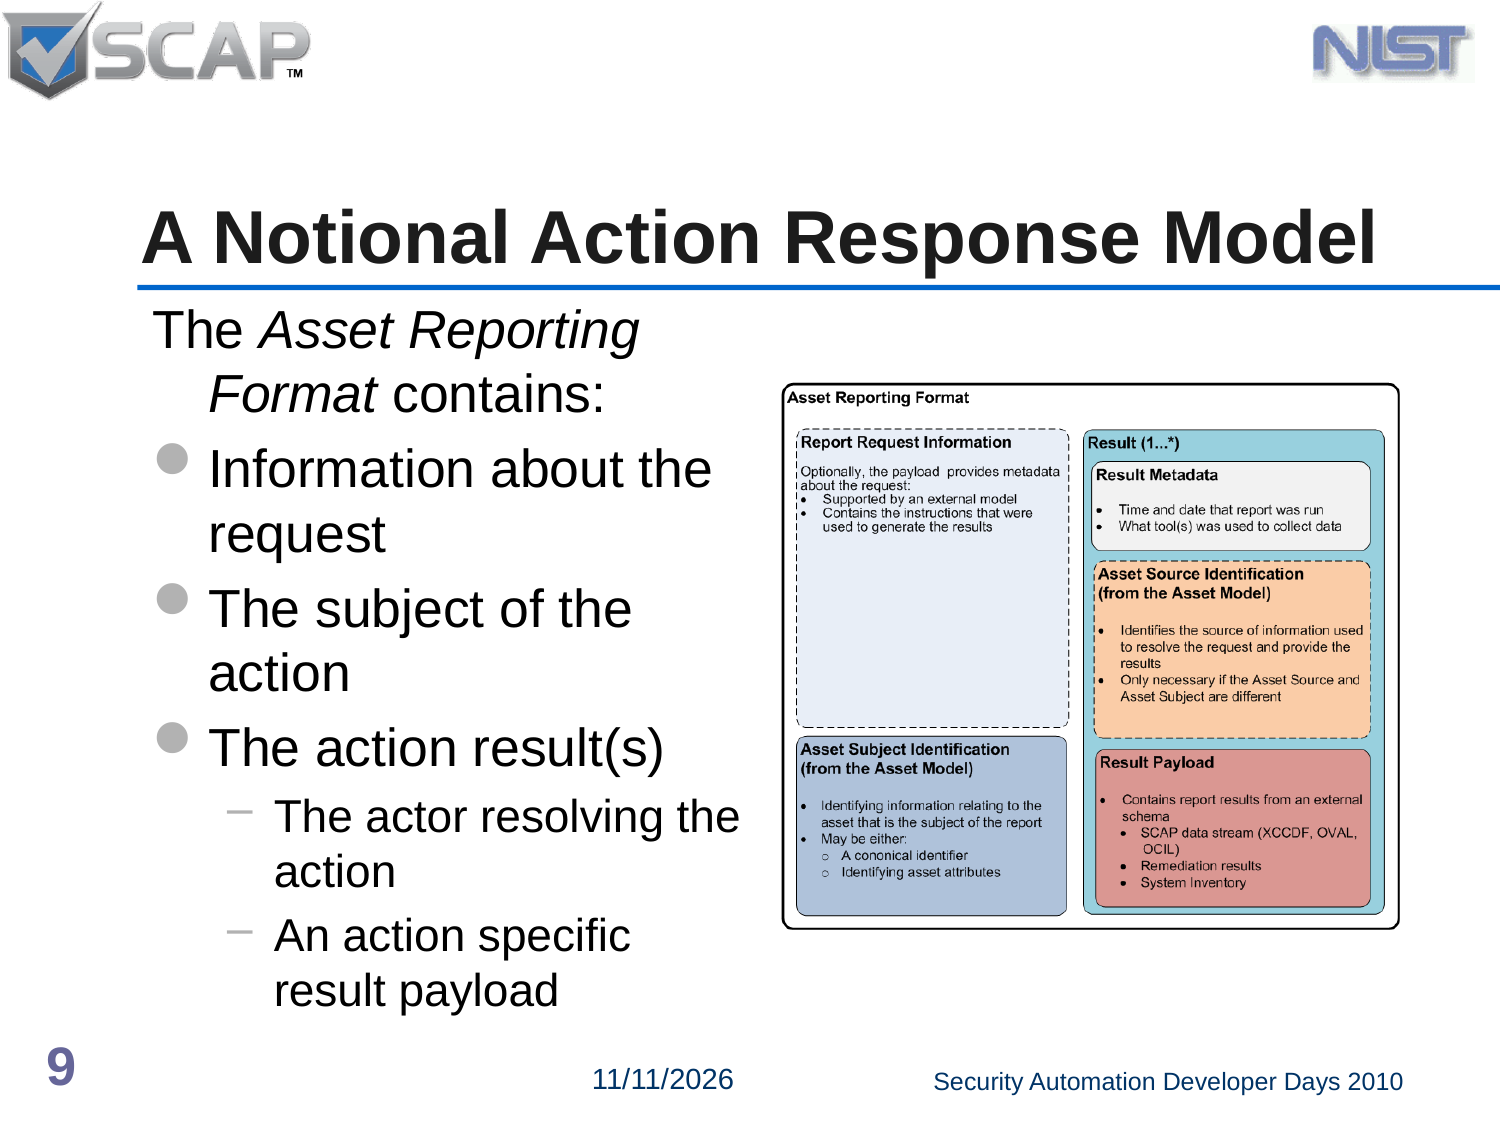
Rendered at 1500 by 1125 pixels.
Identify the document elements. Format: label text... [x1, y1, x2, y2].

slide_number 9 [13, 1023, 111, 1105]
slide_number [399, 1024, 750, 1104]
footer Security Automation Developer Days 2010 [912, 1024, 1426, 1104]
title A Notional Action Response Model [124, 99, 1426, 288]
picture [1312, 24, 1475, 83]
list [780, 382, 1400, 930]
list The Asset Reporting Format contains: Information about the request The subject of the action The action result(s) The actor resolving the action An action specific result payload [137, 287, 757, 1026]
picture [0, 0, 313, 103]
